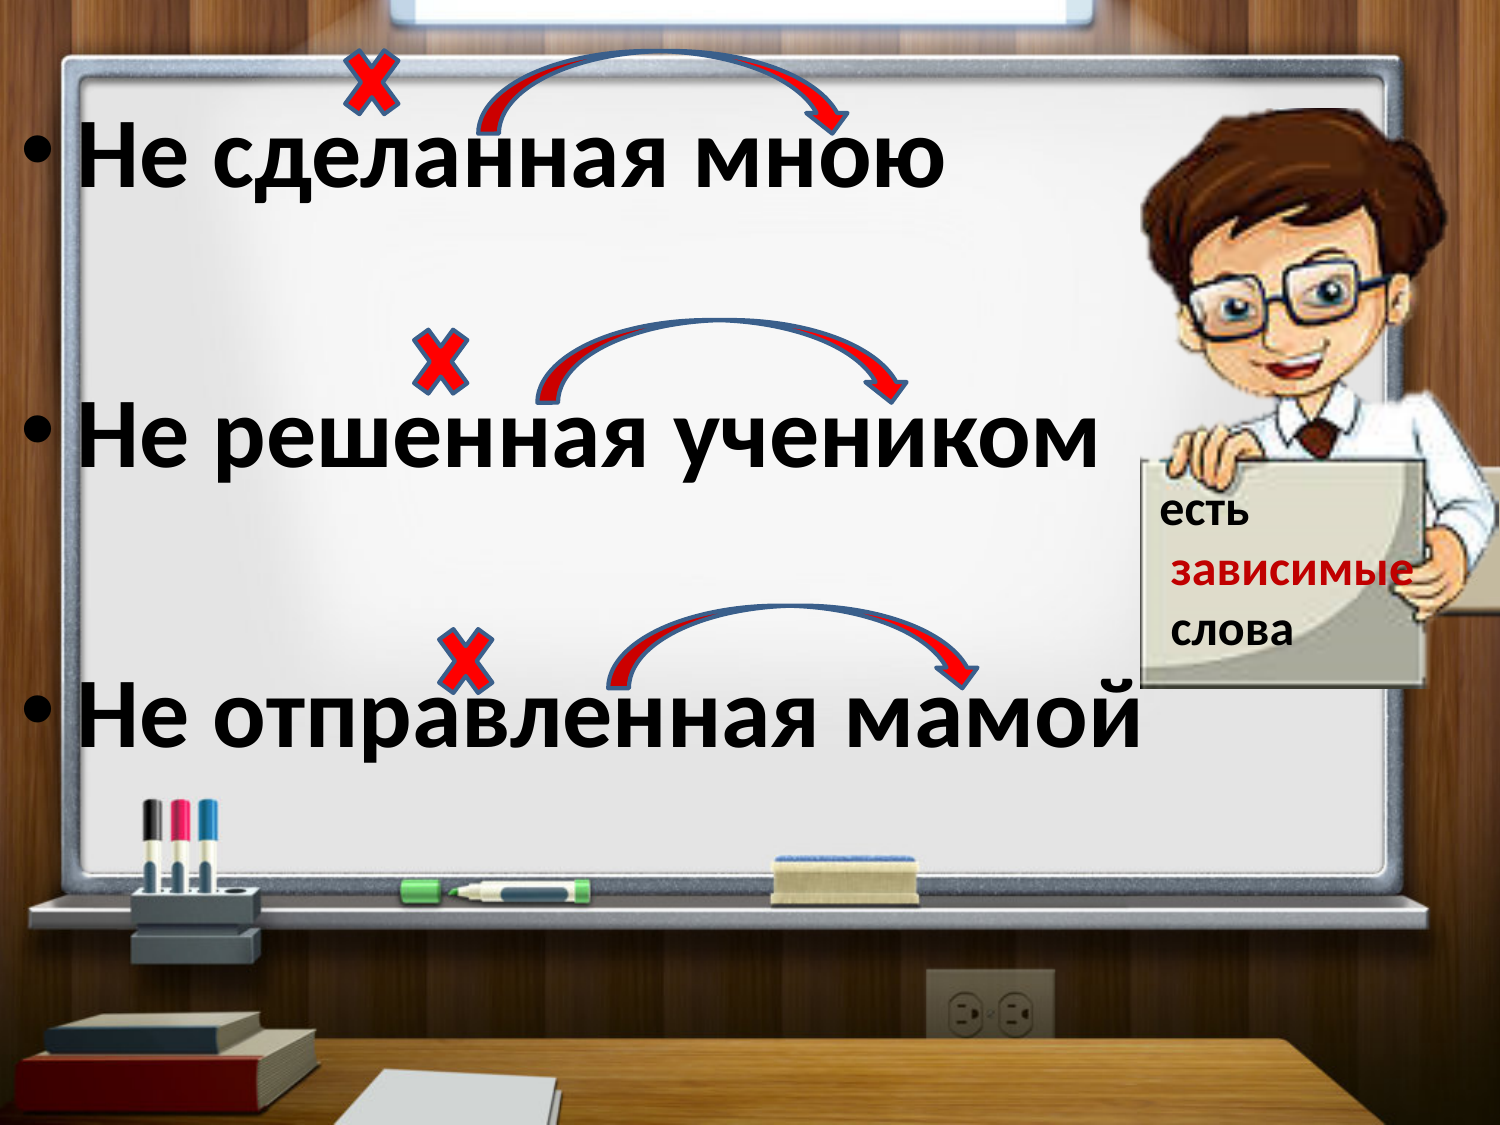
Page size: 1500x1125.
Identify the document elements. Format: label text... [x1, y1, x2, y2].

text_box [535, 317, 909, 405]
list Не сделанная мною Не решенная учеником Не отправленная мамой [5, 80, 1356, 884]
picture [0, 0, 1500, 1125]
text_box [437, 627, 495, 696]
text_box [343, 48, 401, 117]
text_box [412, 327, 470, 396]
text_box [606, 603, 980, 691]
text_box [476, 48, 850, 136]
